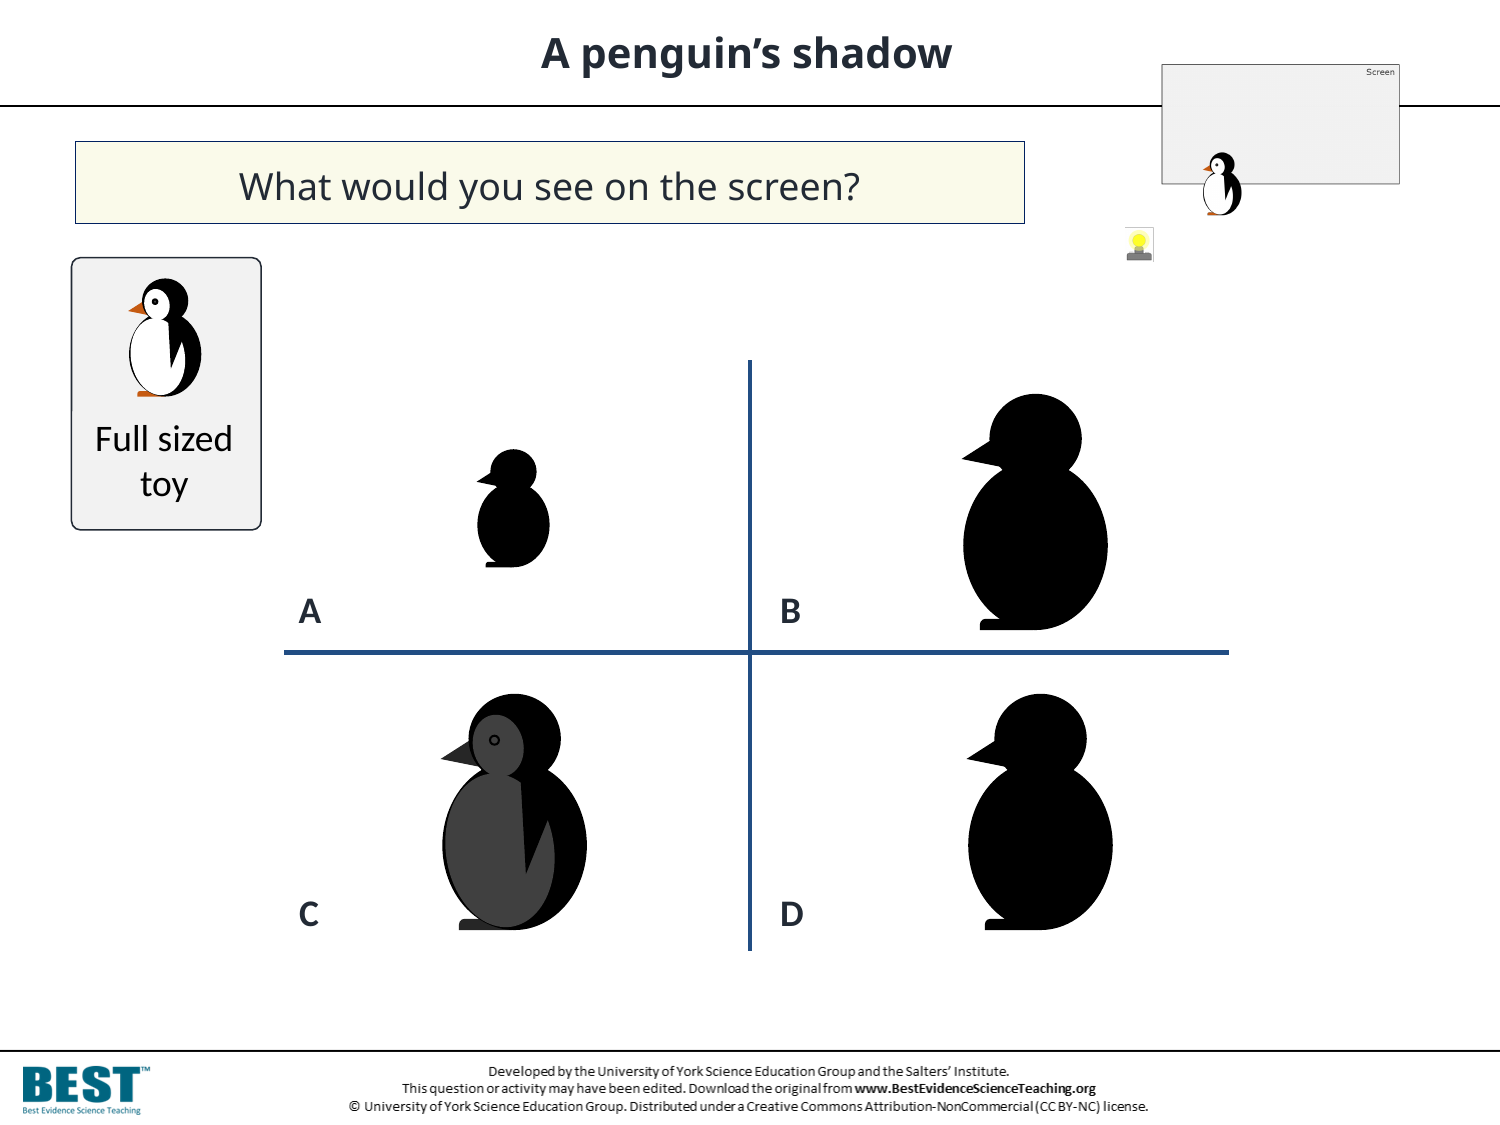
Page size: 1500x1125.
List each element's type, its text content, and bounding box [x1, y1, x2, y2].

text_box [961, 393, 1108, 630]
picture [0, 64, 1500, 1125]
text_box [71, 257, 262, 530]
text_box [440, 693, 587, 930]
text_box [965, 693, 1113, 930]
text_box A penguin’s shadow [23, 4, 1471, 99]
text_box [476, 449, 550, 568]
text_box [283, 360, 1229, 951]
